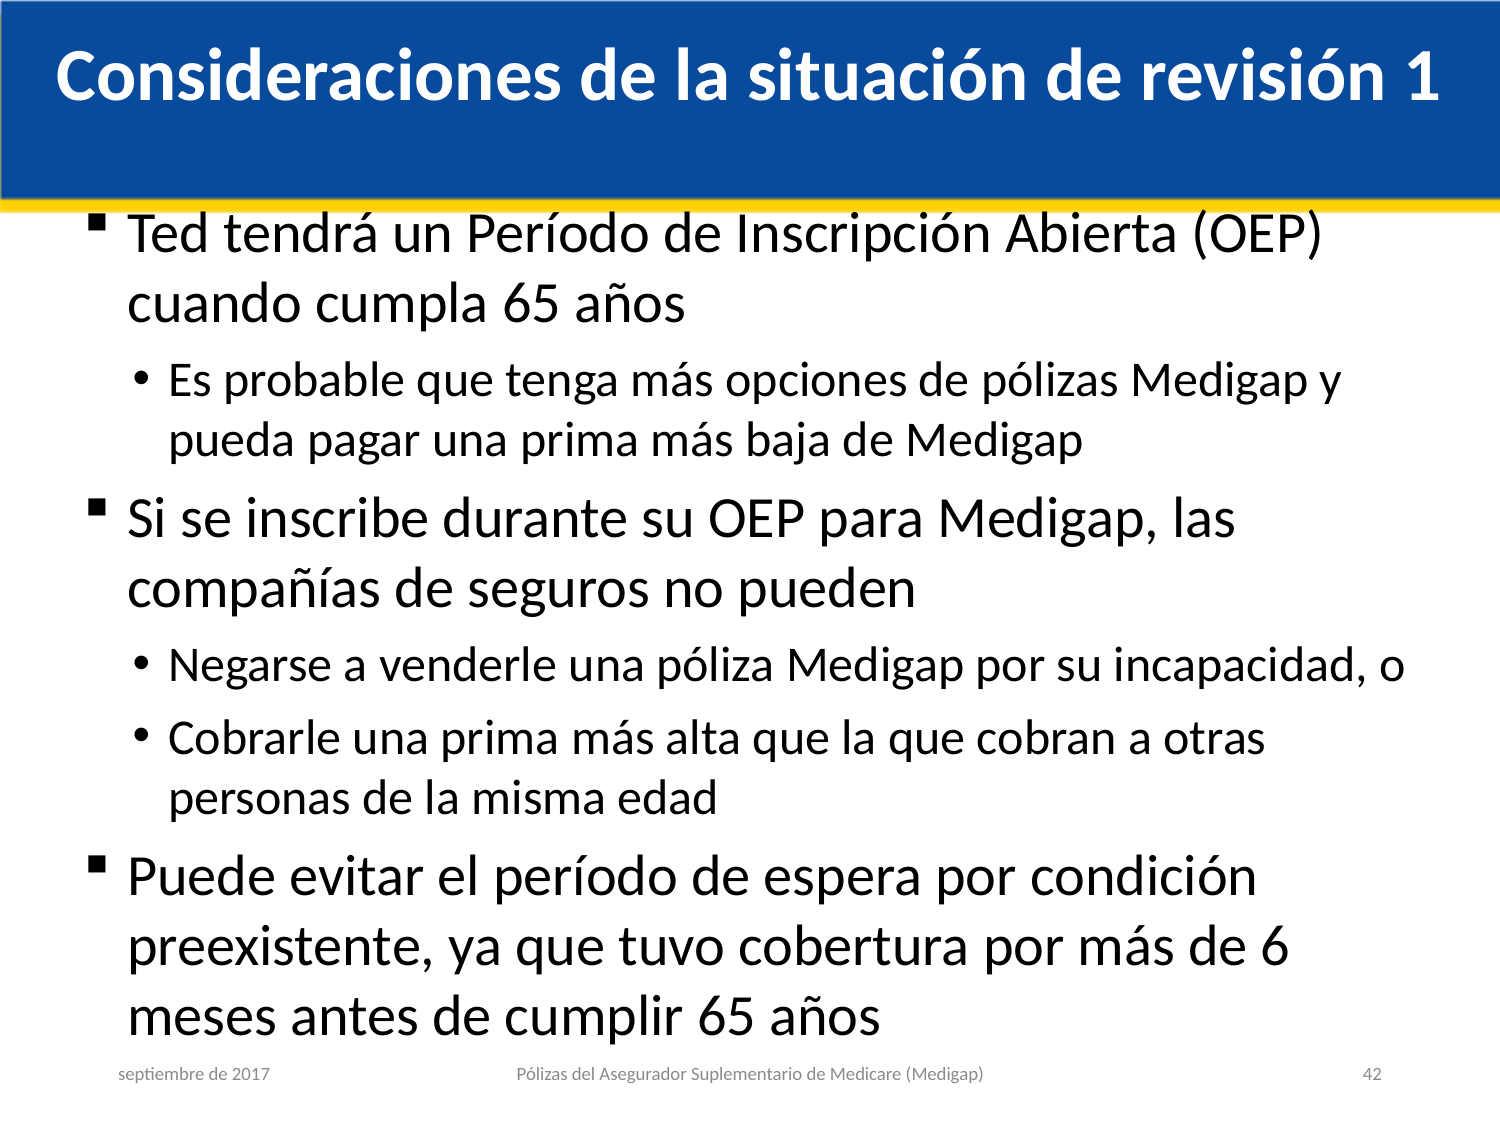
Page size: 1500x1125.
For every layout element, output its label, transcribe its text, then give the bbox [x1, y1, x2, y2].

footer Pólizas del Asegurador Suplementario de Medicare (Medigap) [496, 1042, 1004, 1103]
slide_number septiembre de 2017 [103, 1042, 441, 1103]
picture [0, 150, 1500, 1125]
list Ted tendrá un Período de Inscripción Abierta (OEP) cuando cumpla 65 años Es probable que tenga más opciones de pólizas Medigap y pueda pagar una prima más baja de Medigap Si se inscribe durante su OEP para Medigap, las compañías de seguros no pueden Negarse a venderle una póliza Medigap por su incapacidad, o Cobrarle una prima más alta que la que cobran a otras personas de la misma edad Puede evitar el período de espera por condición preexistente, ya que tuvo cobertura por más de 6 meses antes de cumplir 65 años [68, 186, 1438, 1043]
slide_number 42 [1059, 1042, 1397, 1103]
title Consideraciones de la situación de revisión 1 [0, 1, 1500, 150]
